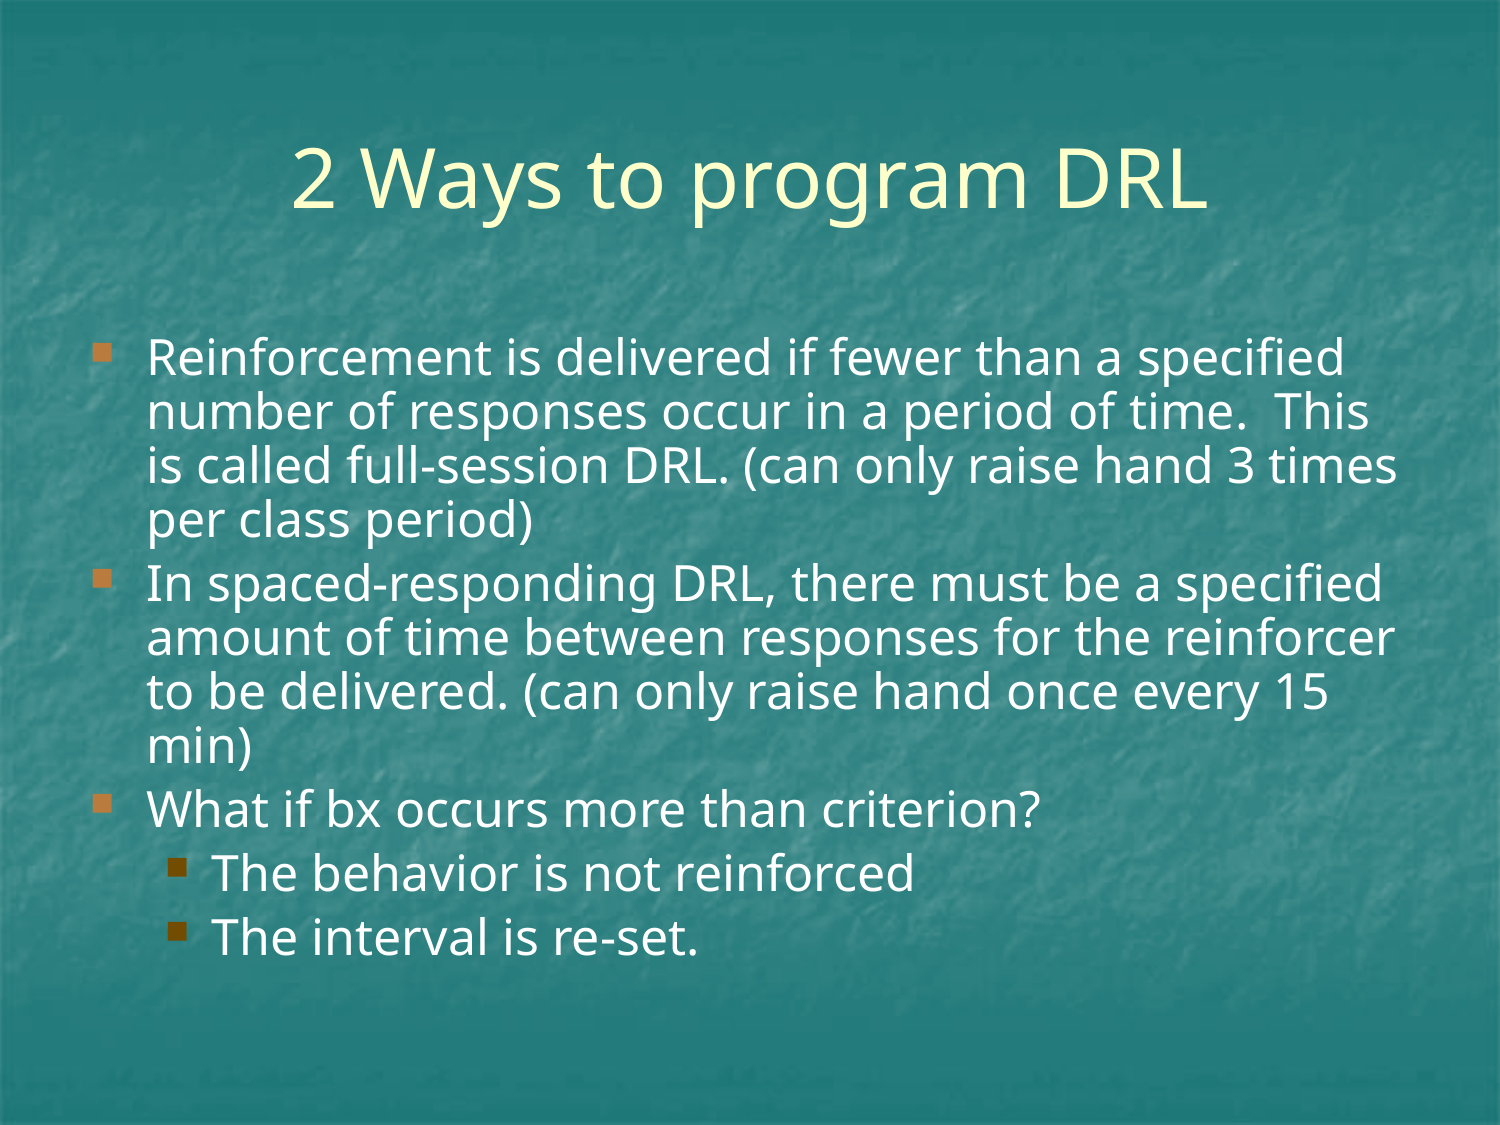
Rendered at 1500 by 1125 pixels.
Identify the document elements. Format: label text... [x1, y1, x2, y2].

title 2 Ways to program DRL [74, 62, 1426, 288]
list Reinforcement is delivered if fewer than a specified number of responses occur in a period of time. This is called full-session DRL. (can only raise hand 3 times per class period) In spaced-responding DRL, there must be a specified amount of time between responses for the reinforcer to be delivered. (can only raise hand once every 15 min) What if bx occurs more than criterion? The behavior is not reinforced The interval is re-set. [74, 324, 1426, 1001]
